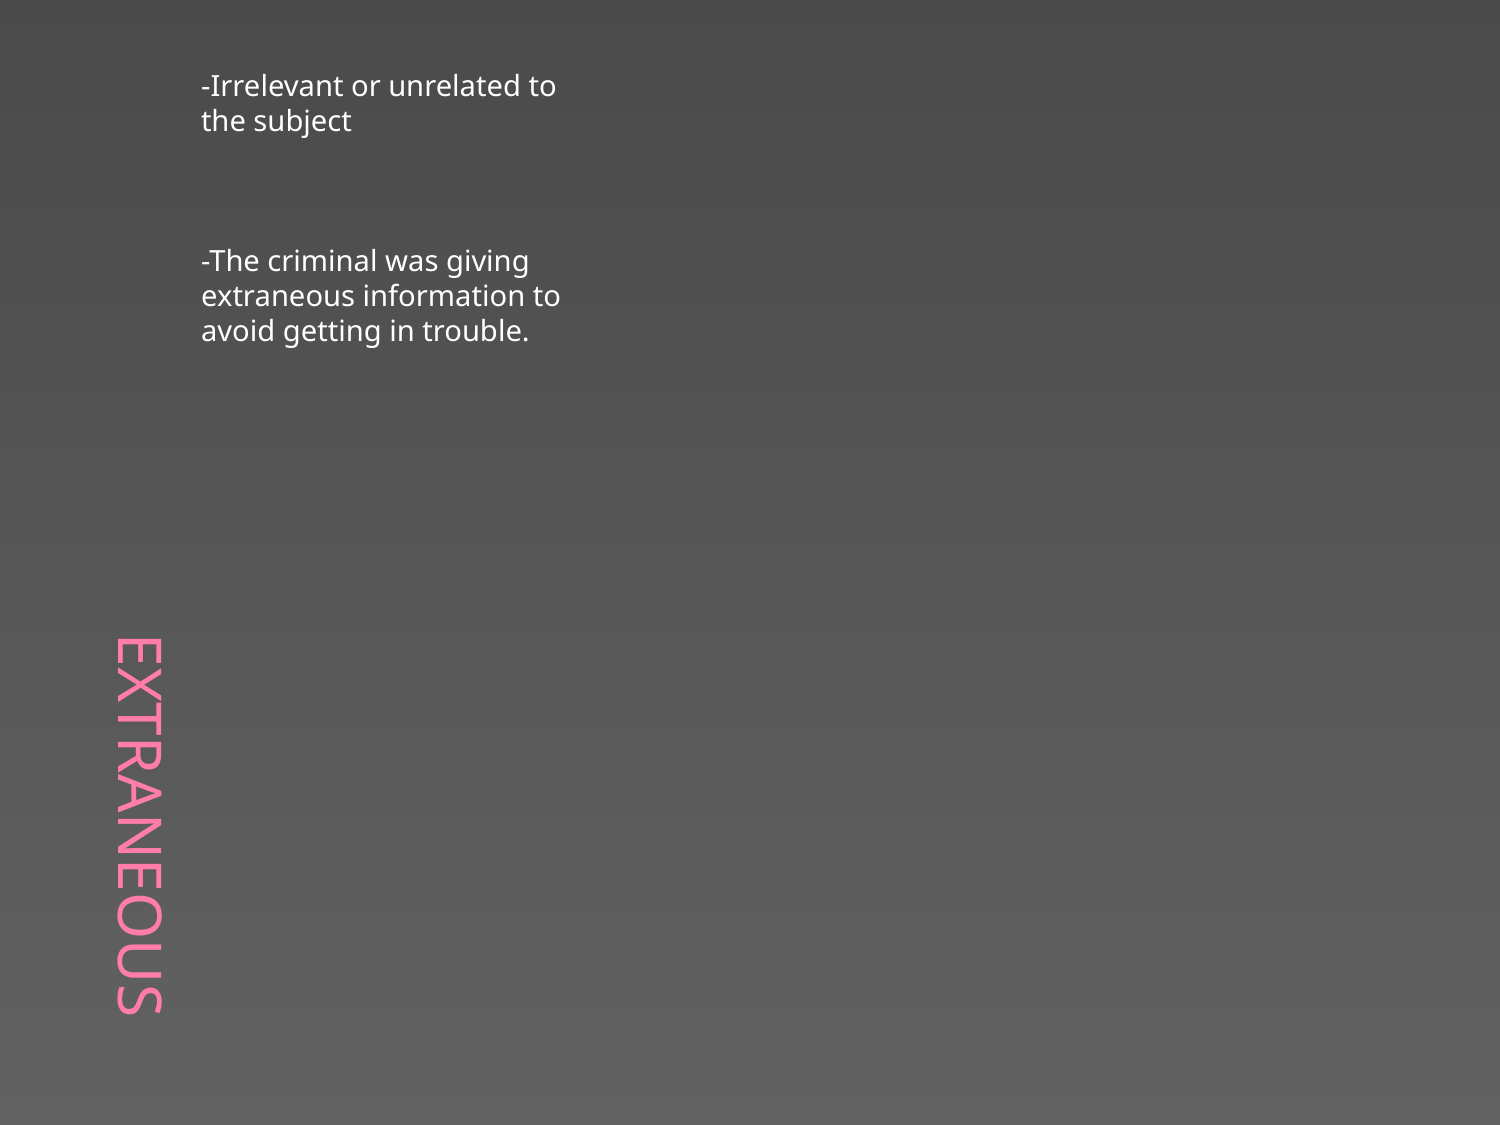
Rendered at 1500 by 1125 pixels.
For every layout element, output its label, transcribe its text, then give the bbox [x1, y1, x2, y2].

title Extraneous [36, 60, 186, 1036]
list -Irrelevant or unrelated to the subject -The criminal was giving extraneous information to avoid getting in trouble. [186, 60, 587, 1036]
